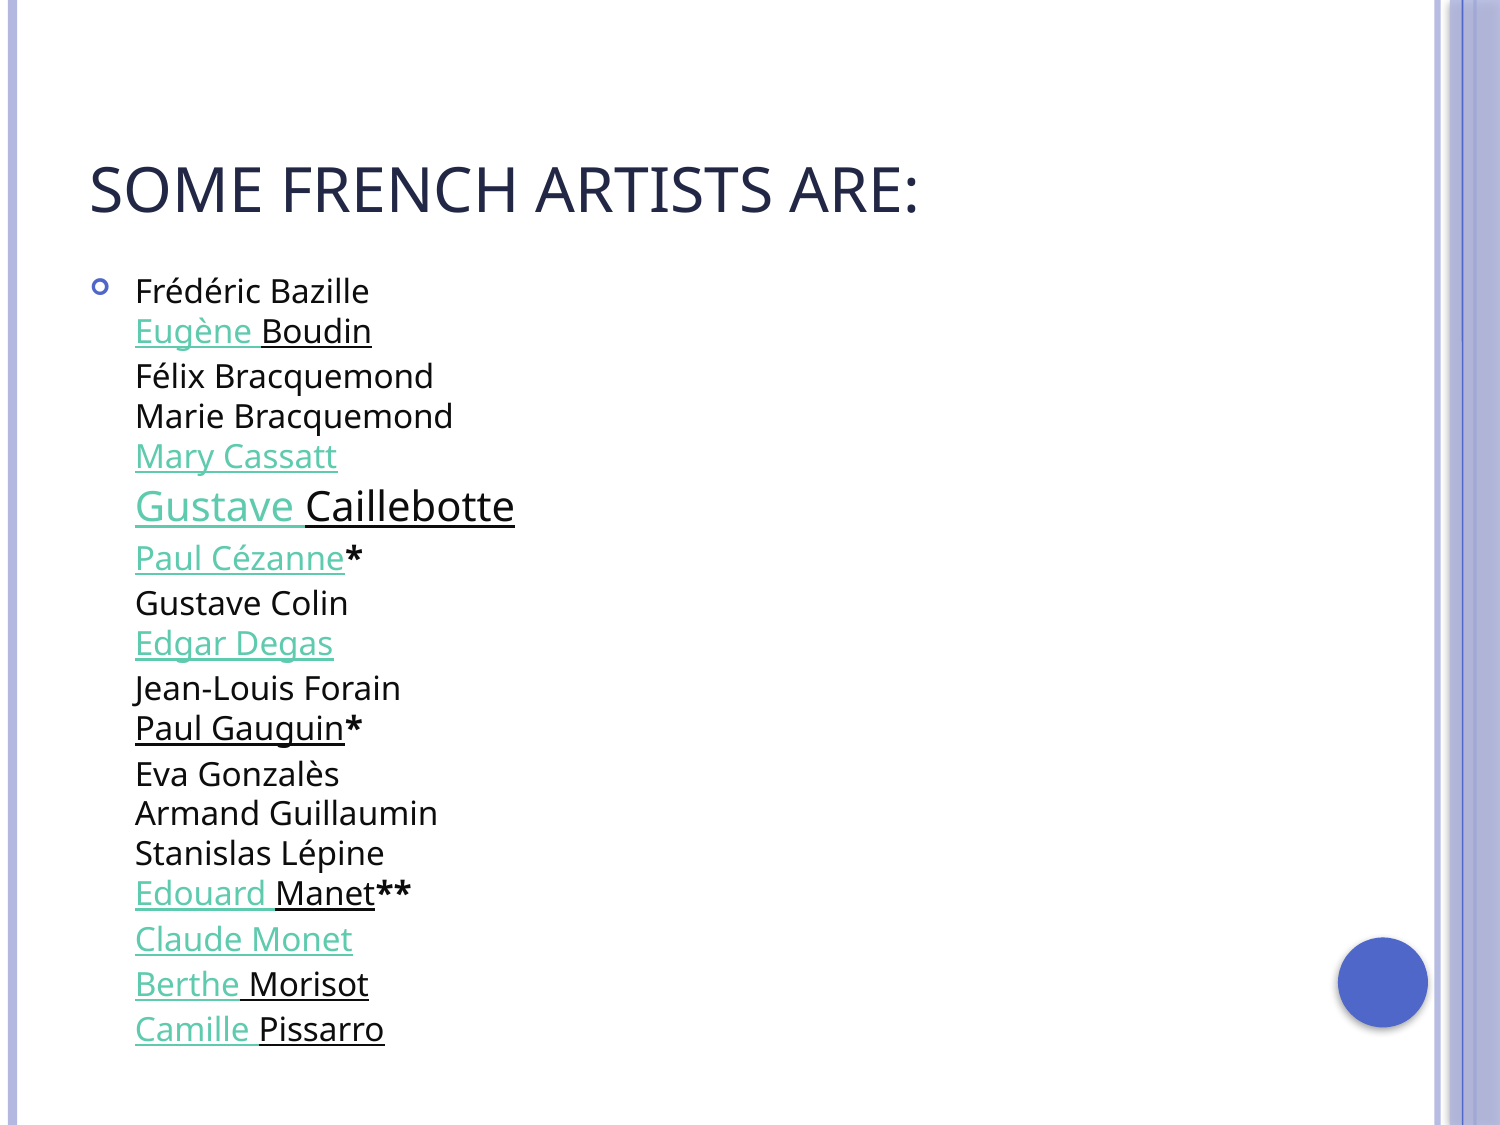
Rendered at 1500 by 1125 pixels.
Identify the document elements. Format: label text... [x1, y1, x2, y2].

list Frédéric Bazille Eugène Boudin Félix Bracquemond Marie Bracquemond Mary Cassatt Gustave Caillebotte Paul Cézanne* Gustave Colin Edgar Degas Jean-Louis Forain Paul Gauguin* Eva Gonzalès Armand Guillaumin Stanislas Lépine Edouard Manet** Claude Monet Berthe Morisot Camille Pissarro [75, 262, 1300, 1062]
title Some French artists are: [75, 45, 1300, 233]
